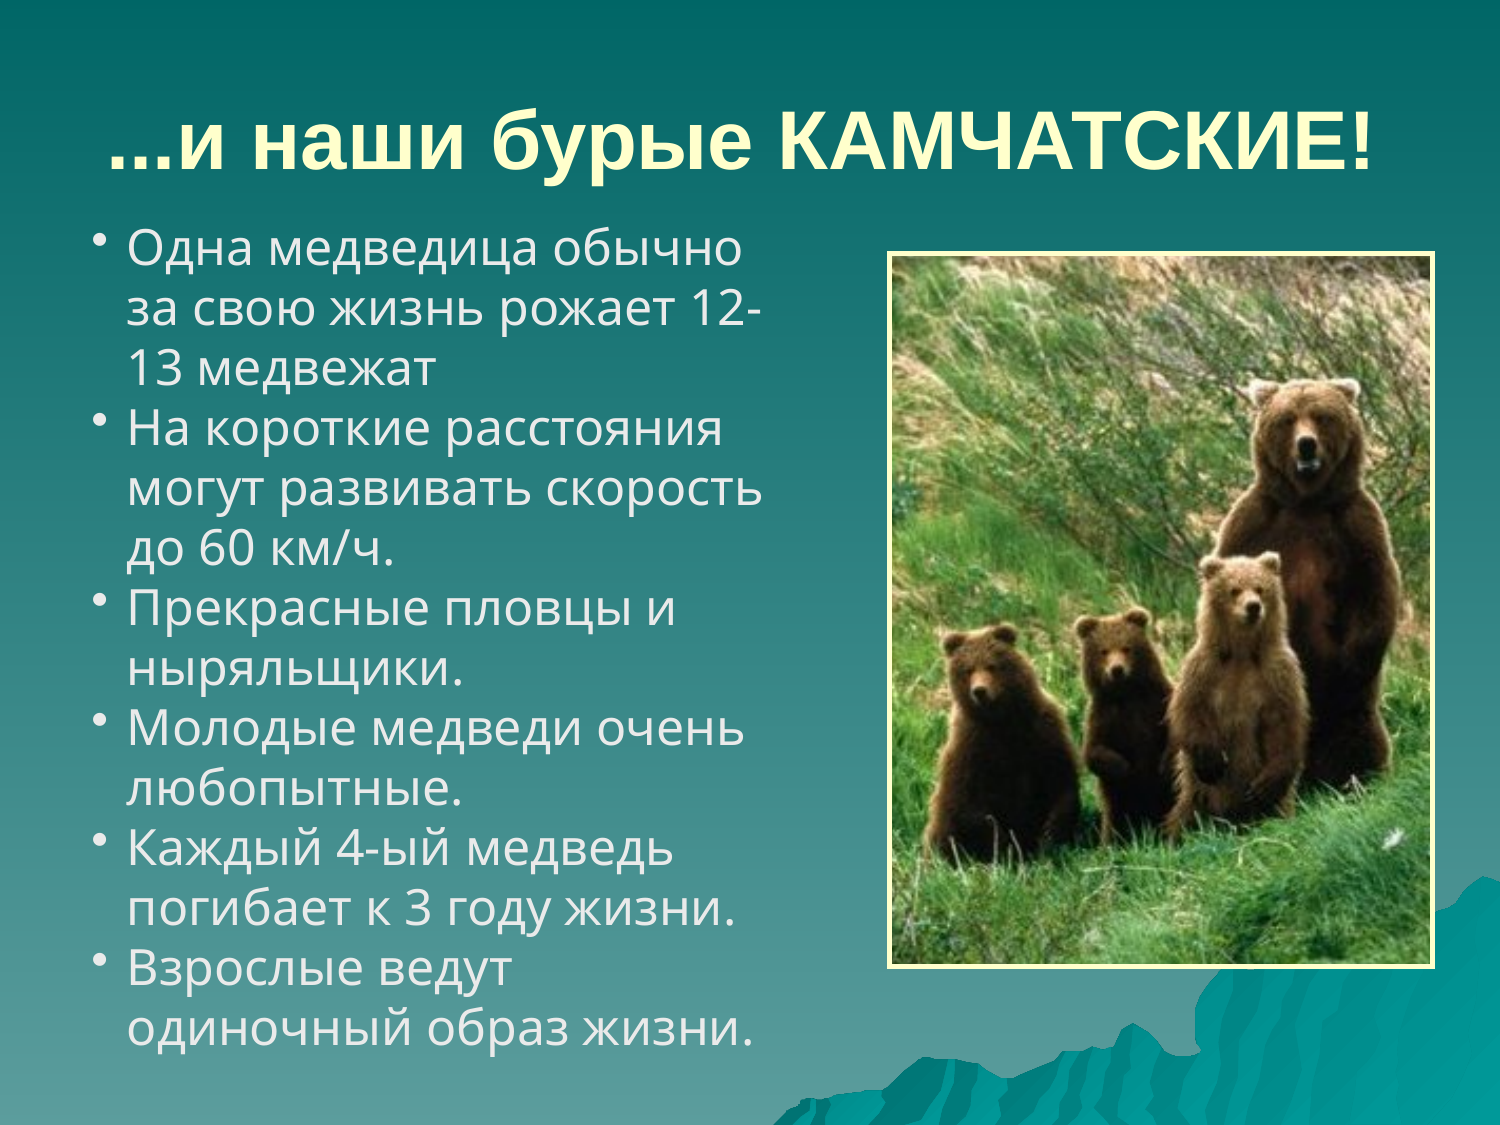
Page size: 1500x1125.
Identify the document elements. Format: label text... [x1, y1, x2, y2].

text_box Одна медведица обычно за свою жизнь рожает 12-13 медвежат На короткие расстояния могут развивать скорость до 60 км/ч. Прекрасные пловцы и ныряльщики. Молодые медведи очень любопытные. Каждый 4-ый медведь погибает к 3 году жизни. Взрослые ведут одиночный образ жизни. [76, 207, 809, 1063]
title ...и наши бурые КАМЧАТСКИЕ! [29, 42, 1455, 230]
picture [891, 255, 1431, 965]
